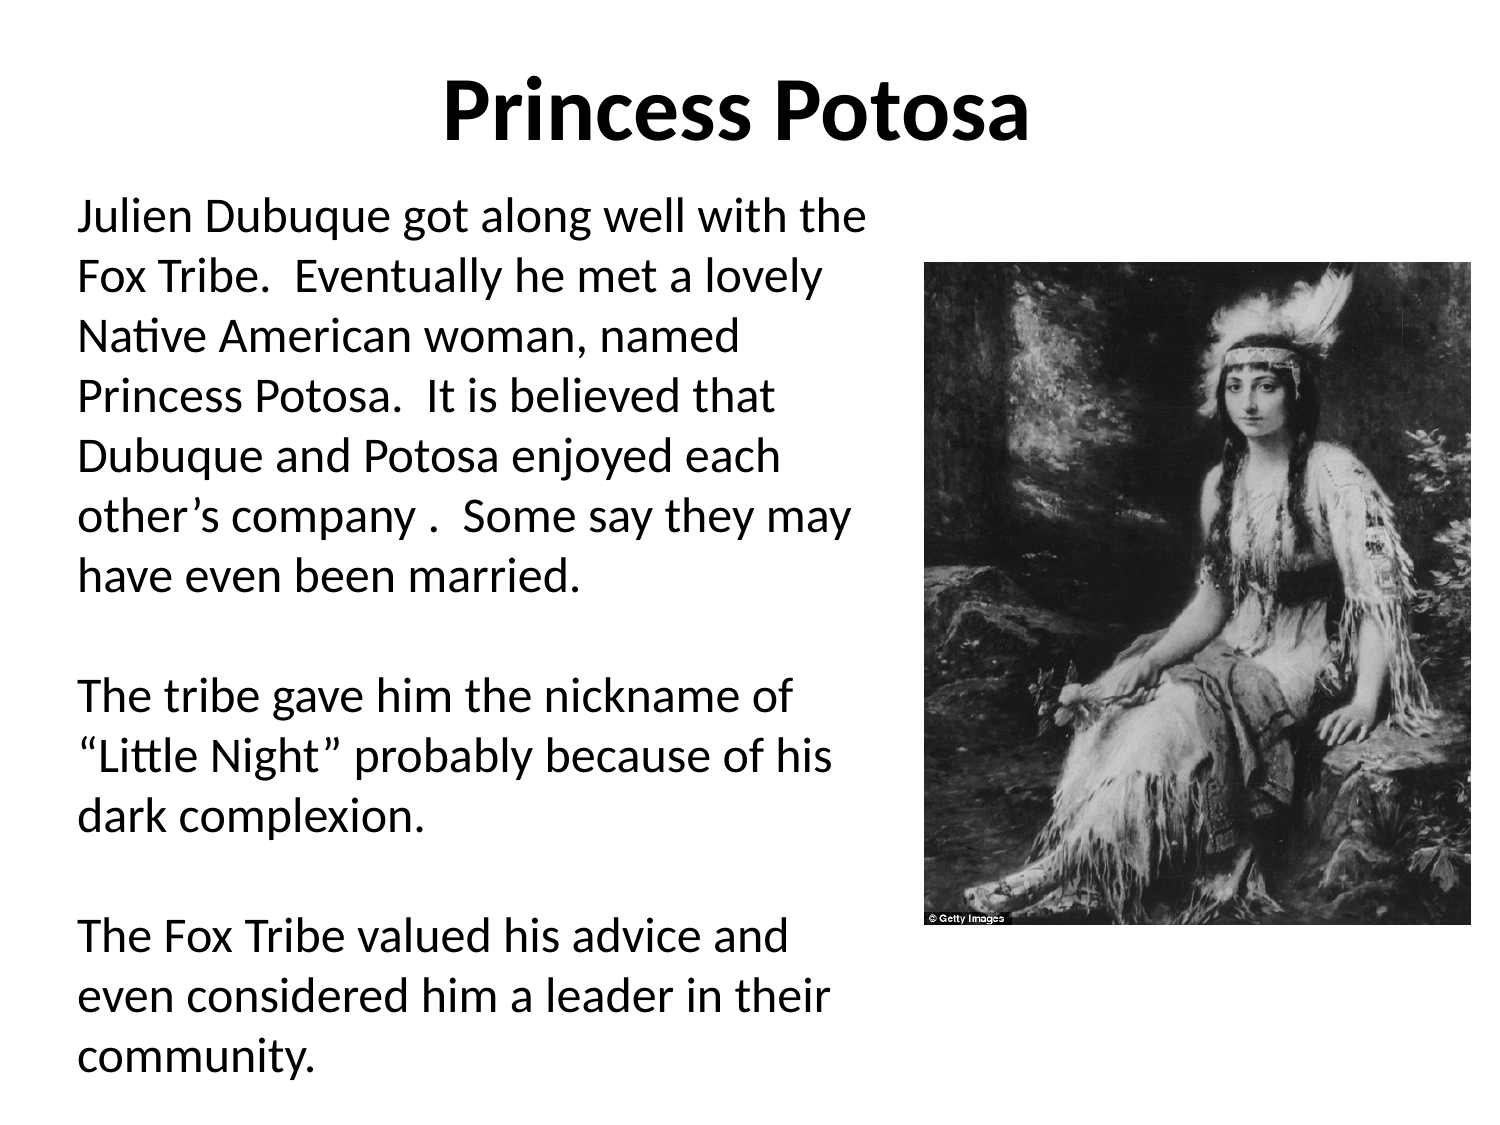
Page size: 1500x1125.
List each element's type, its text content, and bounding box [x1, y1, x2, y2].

text_box Julien Dubuque got along well with the Fox Tribe. Eventually he met a lovely Native American woman, named Princess Potosa. It is believed that Dubuque and Potosa enjoyed each other’s company . Some say they may have even been married. The tribe gave him the nickname of “Little Night” probably because of his dark complexion. The Fox Tribe valued his advice and even considered him a leader in their community. [62, 174, 888, 1090]
title Princess Potosa [62, 37, 1413, 171]
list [924, 262, 1471, 926]
